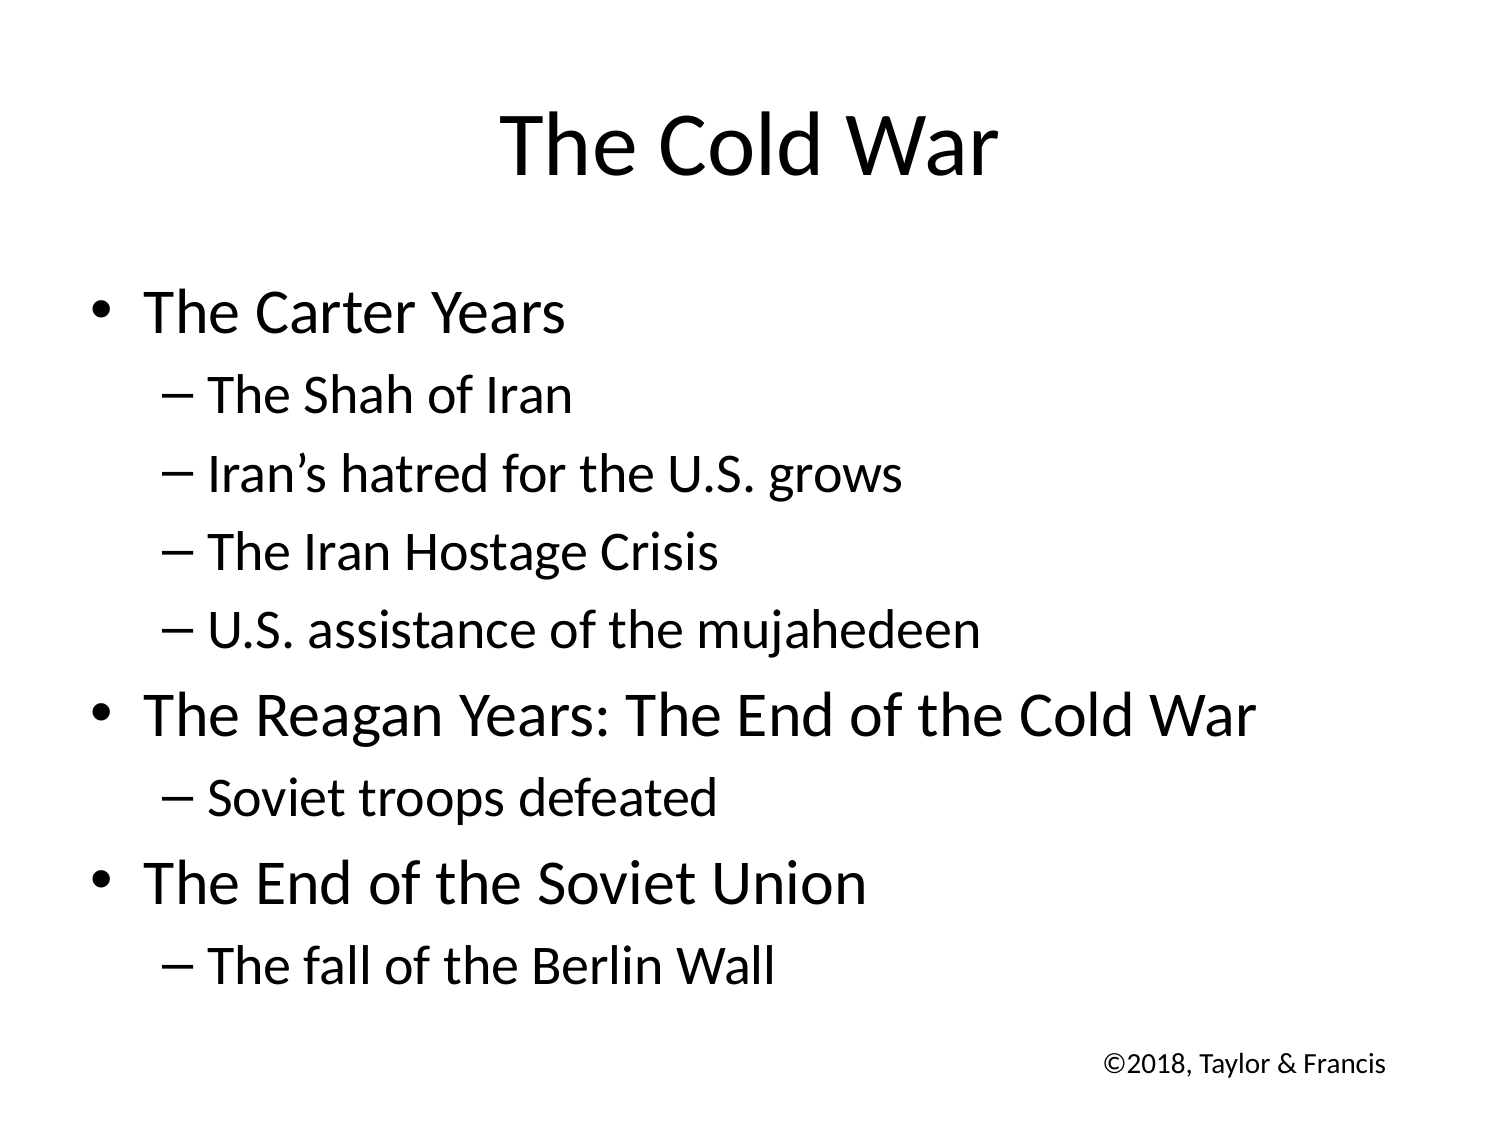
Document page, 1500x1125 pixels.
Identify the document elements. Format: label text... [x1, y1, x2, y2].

text_box ©2018, Taylor & Francis [1087, 1037, 1463, 1082]
list The Carter Years The Shah of Iran Iran’s hatred for the U.S. grows The Iran Hostage Crisis U.S. assistance of the mujahedeen The Reagan Years: The End of the Cold War Soviet troops defeated The End of the Soviet Union The fall of the Berlin Wall [75, 262, 1425, 1005]
title The Cold War [75, 45, 1425, 233]
